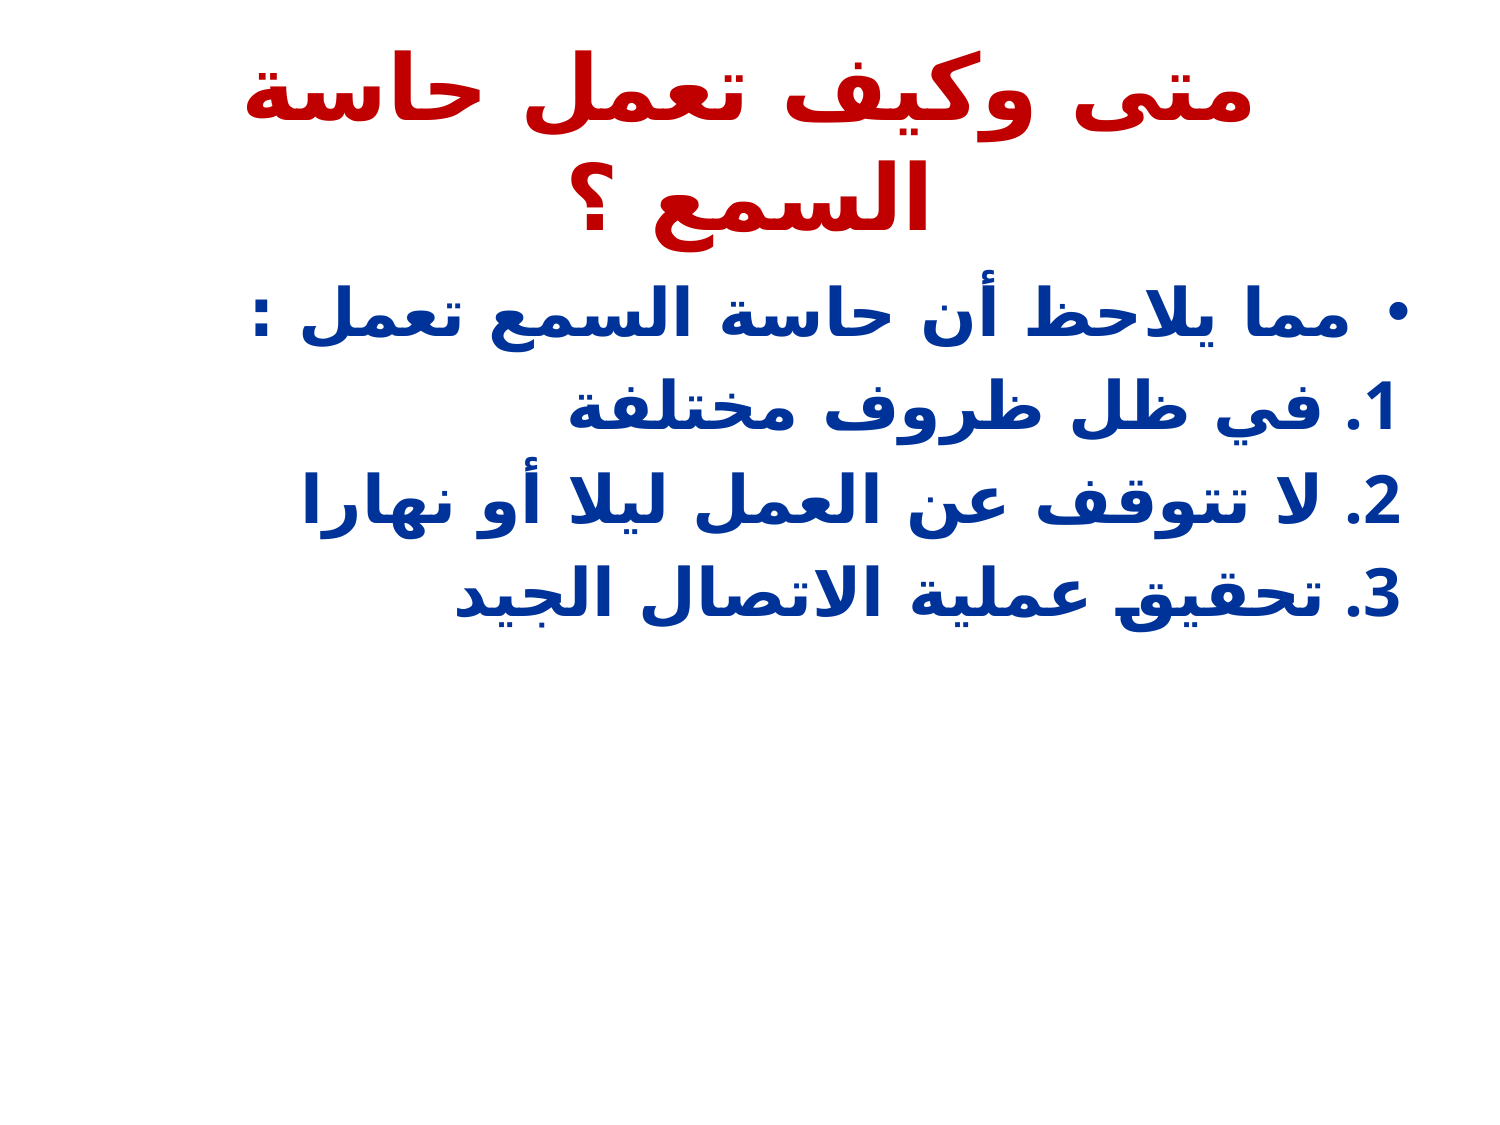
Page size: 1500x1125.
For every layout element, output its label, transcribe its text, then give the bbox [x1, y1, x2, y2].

list مما يلاحظ أن حاسة السمع تعمل : في ظل ظروف مختلفة لا تتوقف عن العمل ليلا أو نهارا تحقيق عملية الاتصال الجيد [75, 262, 1425, 1005]
title متى وكيف تعمل حاسة السمع ؟ [75, 45, 1425, 233]
